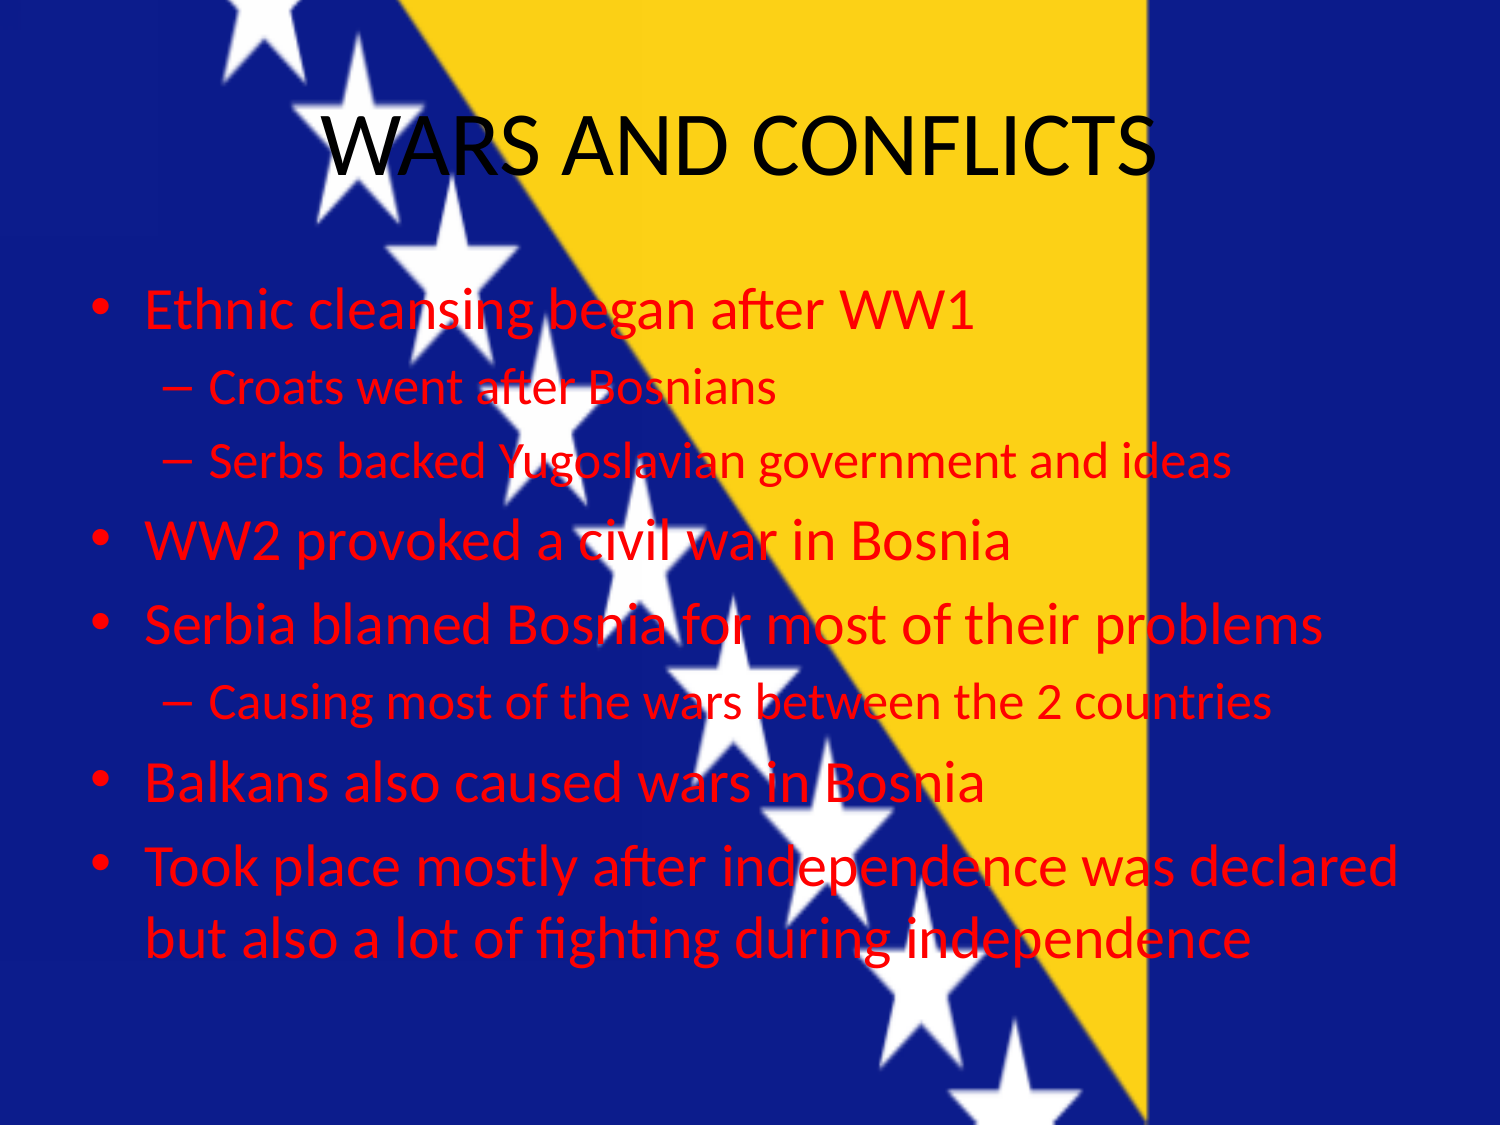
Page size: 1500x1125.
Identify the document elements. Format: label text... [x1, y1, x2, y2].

list Ethnic cleansing began after WW1 Croats went after Bosnians Serbs backed Yugoslavian government and ideas WW2 provoked a civil war in Bosnia Serbia blamed Bosnia for most of their problems Causing most of the wars between the 2 countries Balkans also caused wars in Bosnia Took place mostly after independence was declared but also a lot of fighting during independence [75, 262, 1425, 1005]
title WARS AND CONFLICTS [75, 45, 1425, 233]
picture [0, 0, 1500, 1125]
